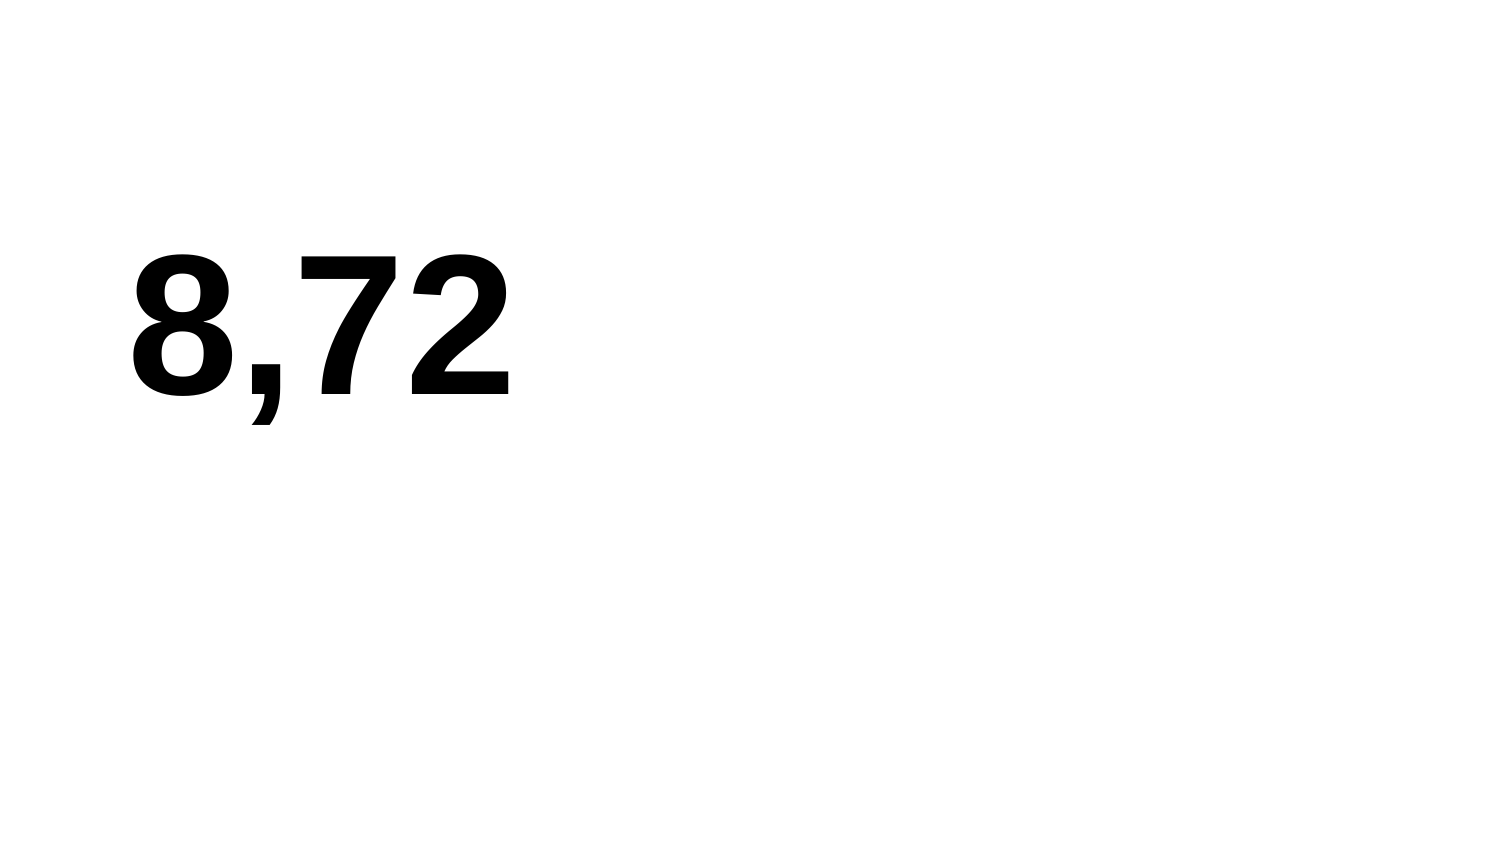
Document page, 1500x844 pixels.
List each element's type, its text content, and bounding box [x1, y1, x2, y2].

text_box 8,72 [112, 259, 1388, 450]
